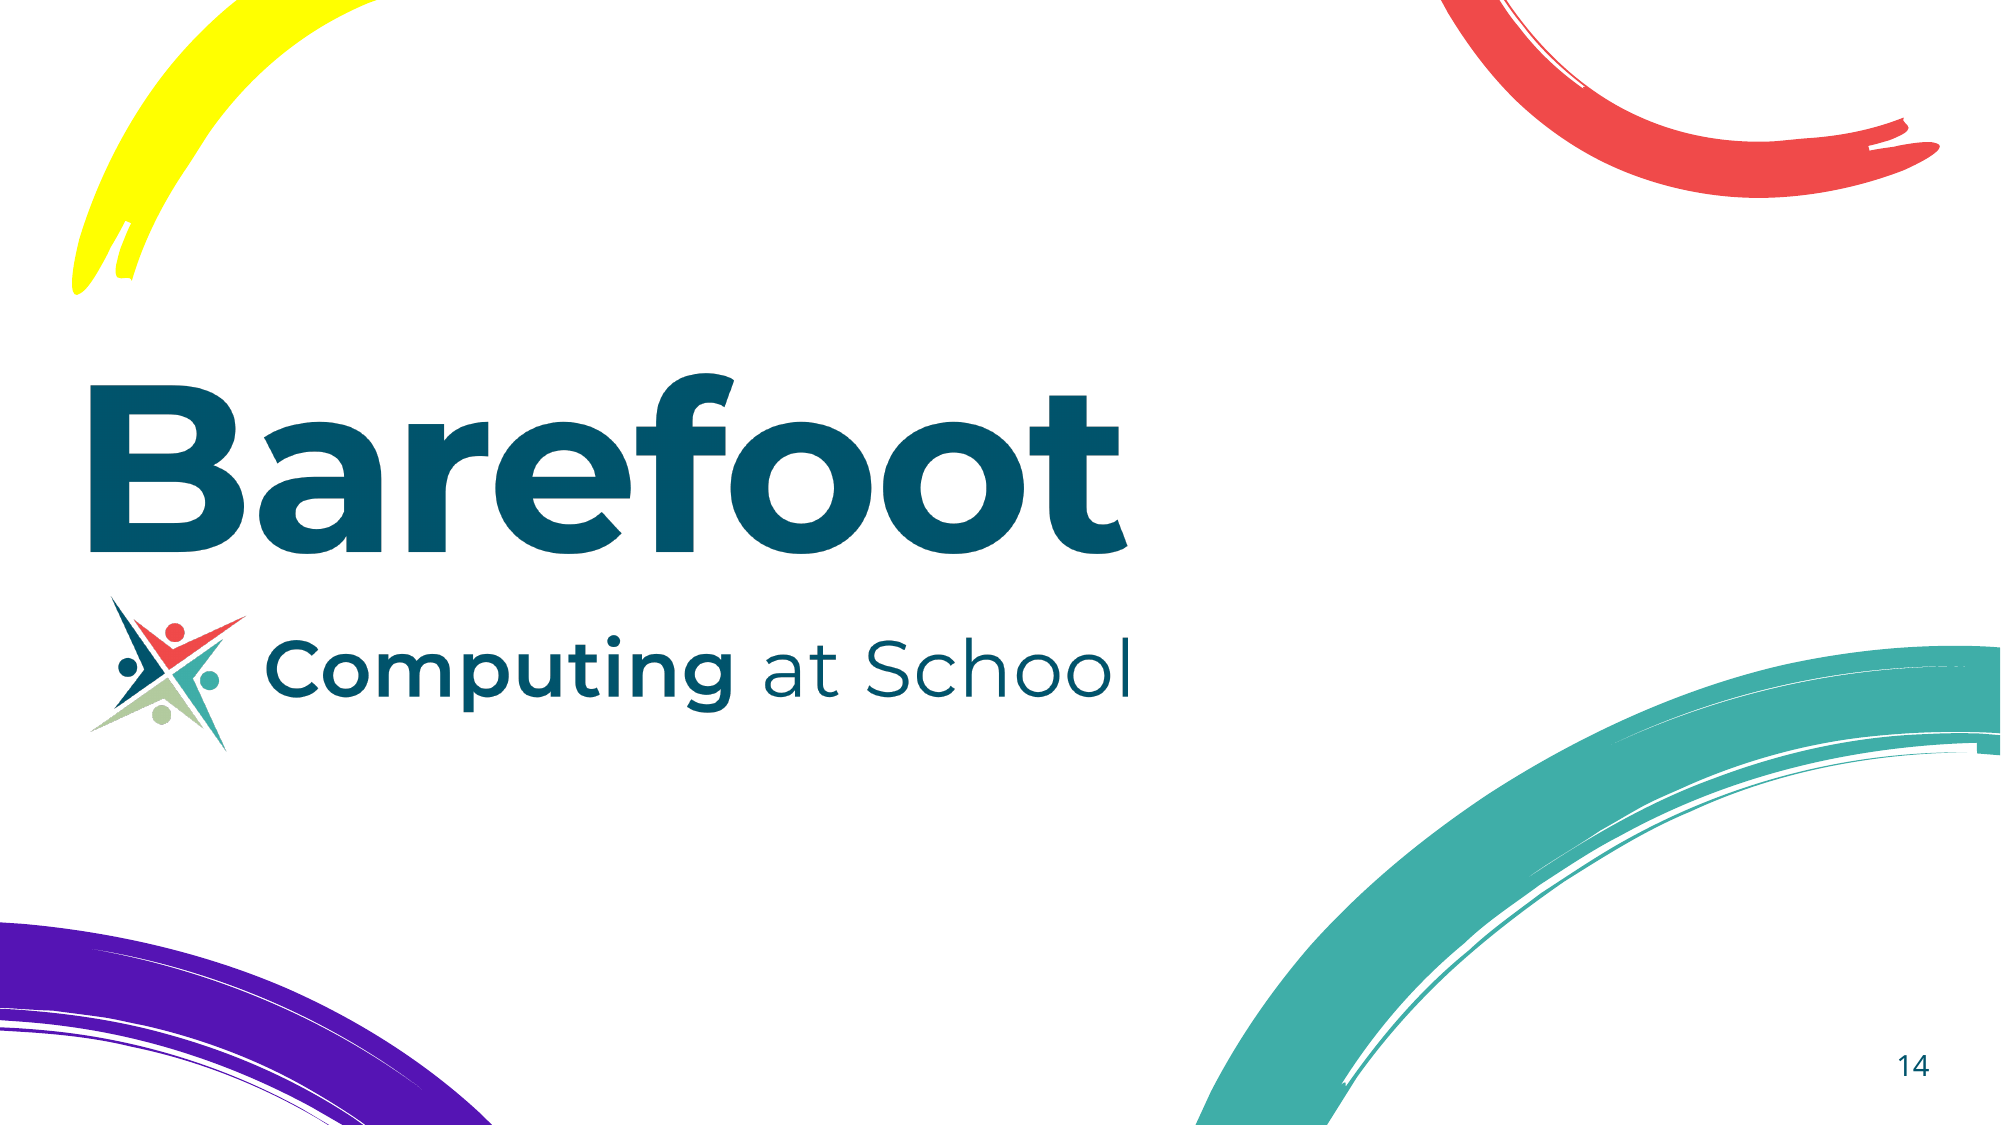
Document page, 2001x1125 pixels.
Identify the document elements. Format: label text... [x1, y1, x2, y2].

picture [90, 373, 1128, 752]
slide_number 14 [1673, 1037, 1945, 1097]
picture [130, 415, 196, 453]
picture [130, 482, 205, 523]
